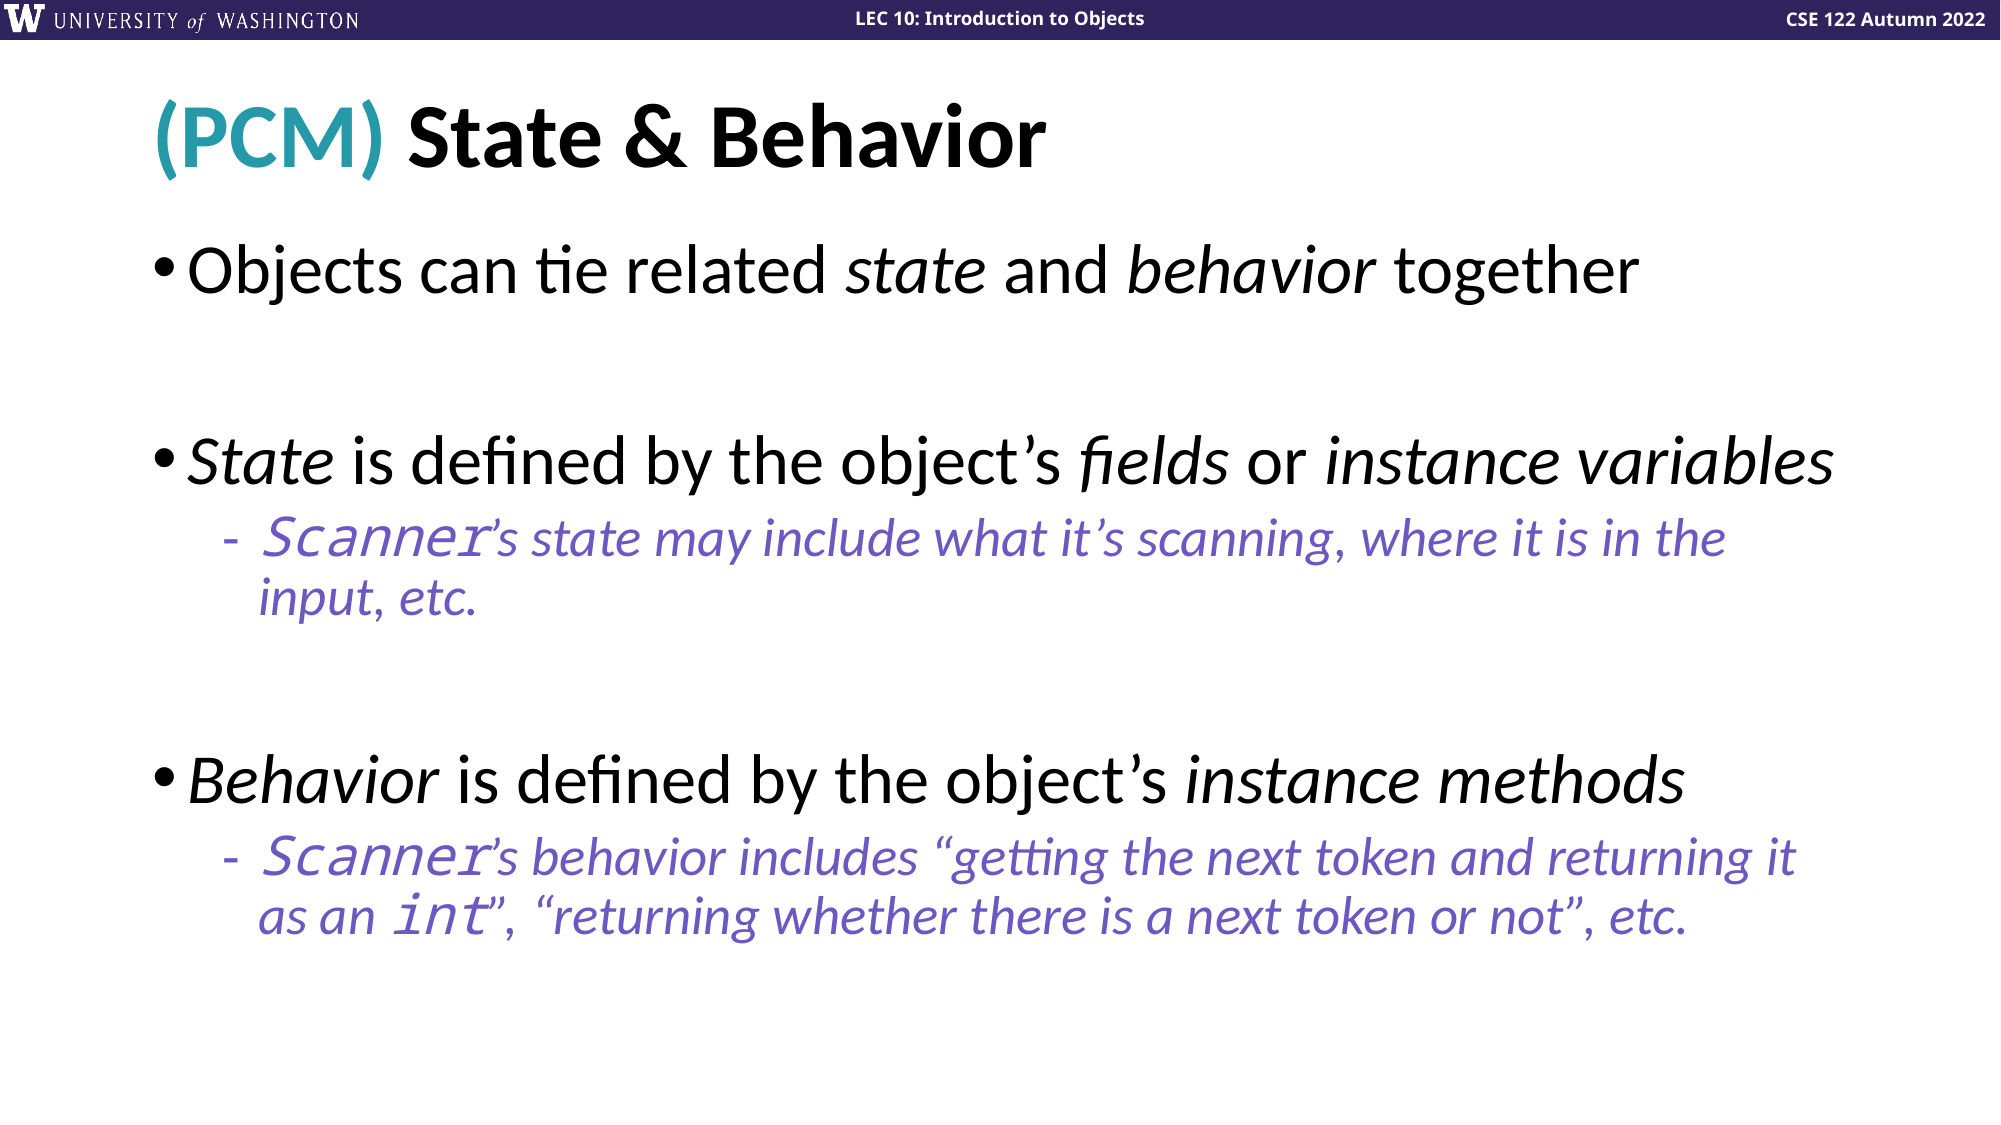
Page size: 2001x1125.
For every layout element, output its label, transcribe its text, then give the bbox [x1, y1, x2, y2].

picture [4, 4, 358, 33]
list Objects can tie related state and behavior together State is defined by the object’s fields or instance variables Scanner’s state may include what it’s scanning, where it is in the input, etc. Behavior is defined by the object’s instance methods Scanner’s behavior includes “getting the next token and returning it as an int”, “returning whether there is a next token or not”, etc. [137, 224, 1863, 1014]
title (PCM) State & Behavior [137, 74, 1863, 200]
